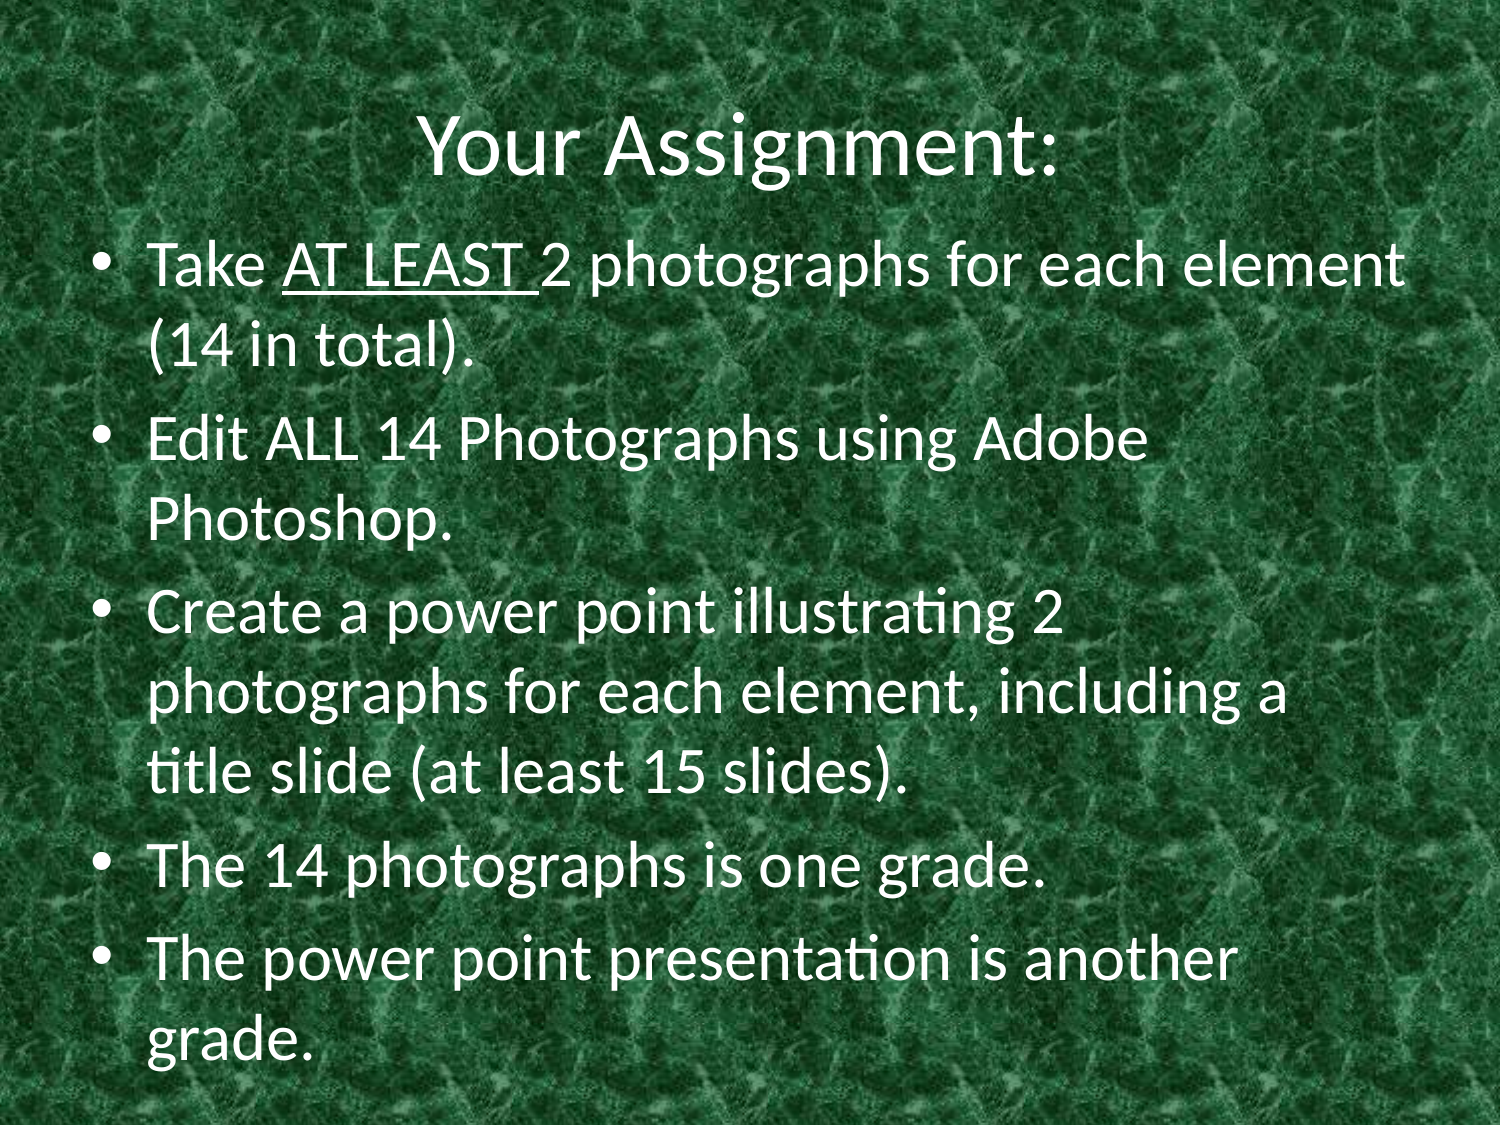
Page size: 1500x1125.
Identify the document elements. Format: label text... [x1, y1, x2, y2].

picture [0, 0, 1500, 1125]
list Take AT LEAST 2 photographs for each element (14 in total). Edit ALL 14 Photographs using Adobe Photoshop. Create a power point illustrating 2 photographs for each element, including a title slide (at least 15 slides). The 14 photographs is one grade. The power point presentation is another grade. [75, 212, 1425, 1088]
title Your Assignment: [75, 45, 1425, 212]
